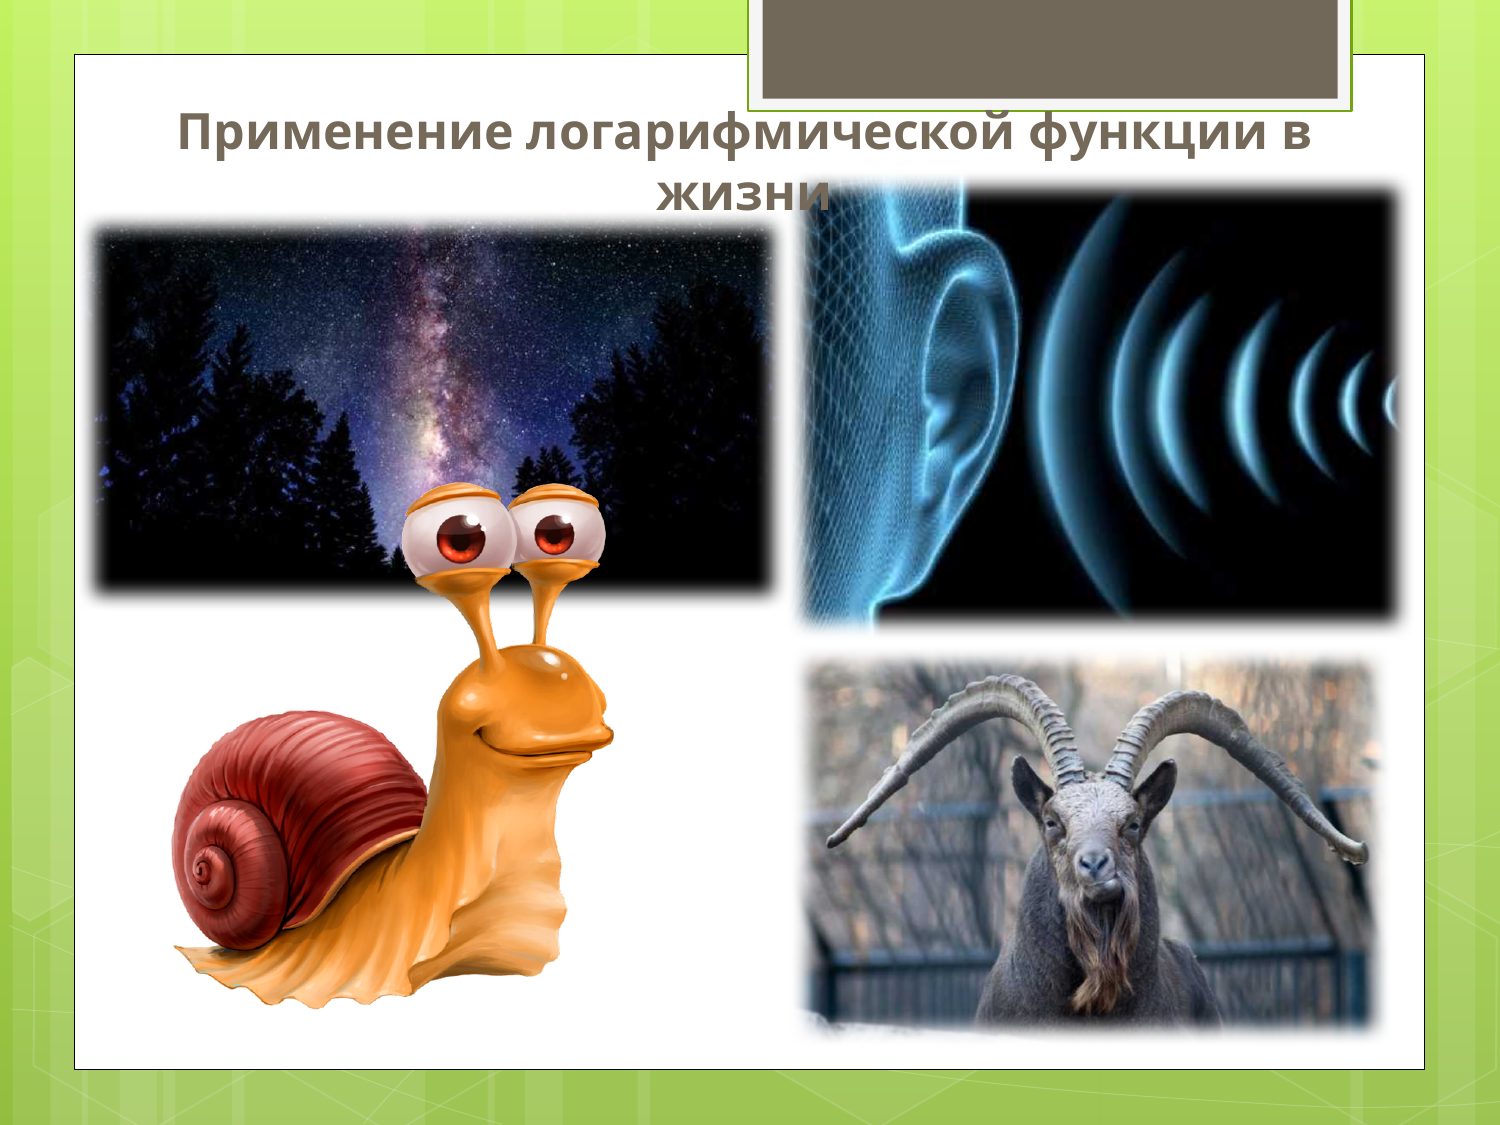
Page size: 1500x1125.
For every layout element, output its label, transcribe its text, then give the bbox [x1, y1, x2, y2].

text_box Применение логарифмической функции в жизни [75, 92, 1415, 209]
picture [790, 644, 1391, 1046]
picture [76, 170, 1415, 1012]
